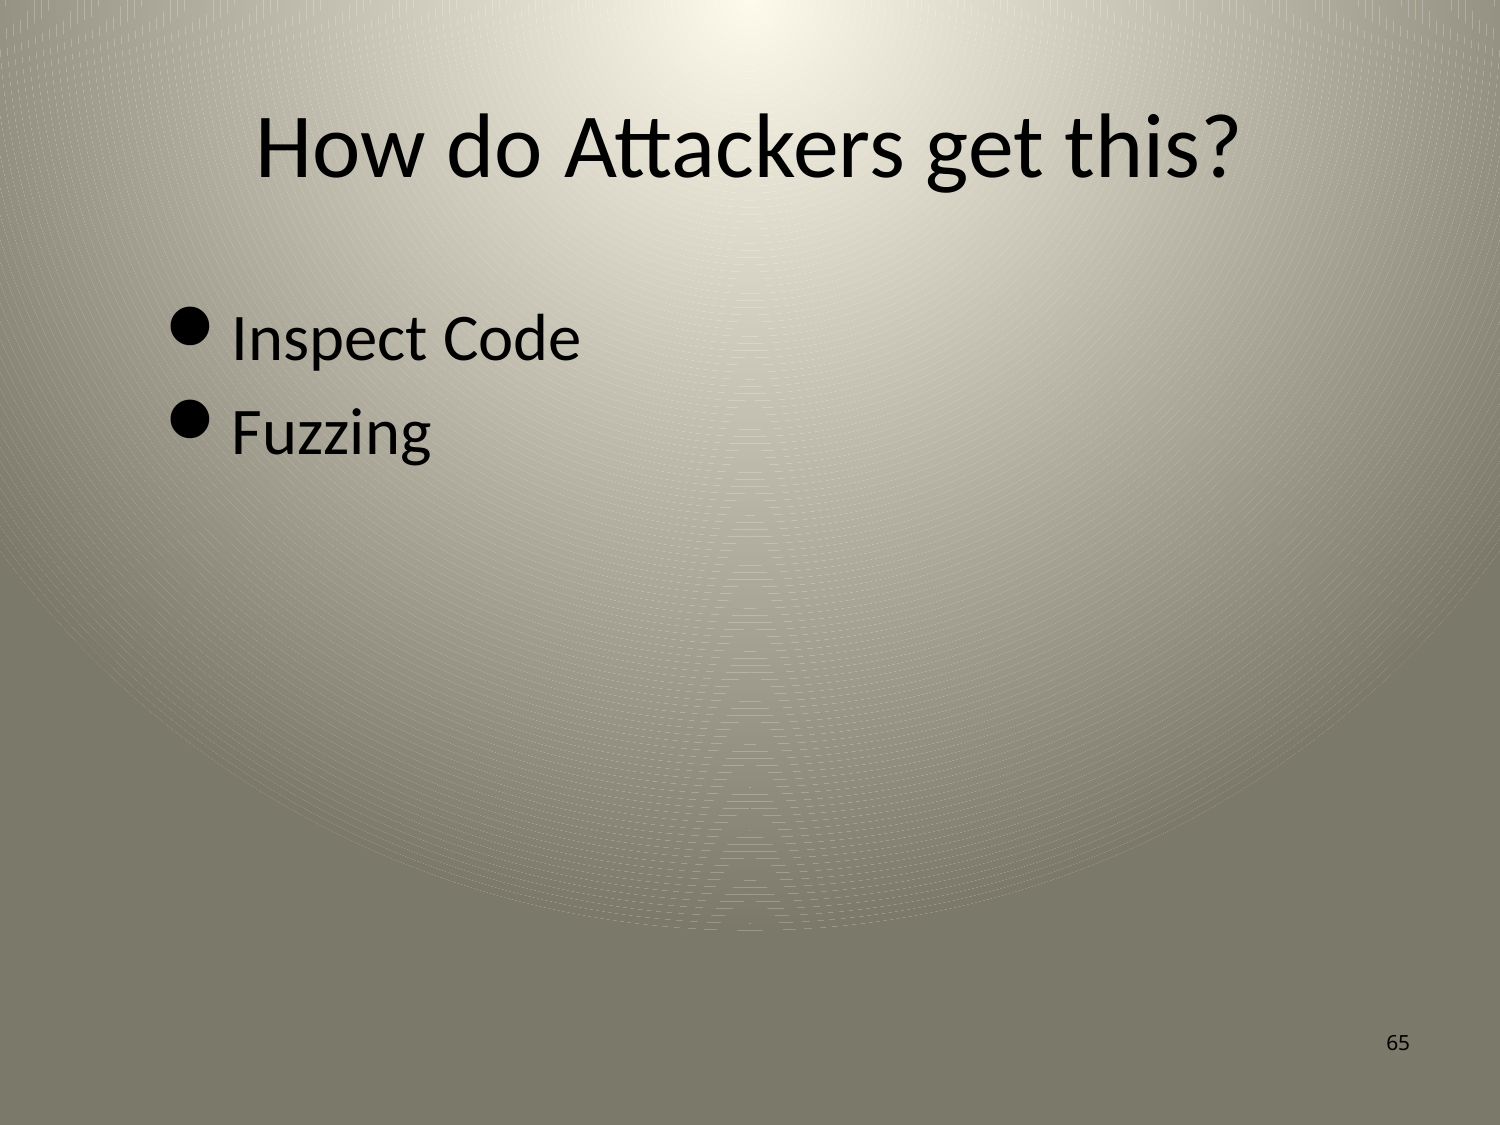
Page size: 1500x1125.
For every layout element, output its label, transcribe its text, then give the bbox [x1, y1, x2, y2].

slide_number 65 [1074, 1021, 1425, 1067]
list Inspect Code Fuzzing [150, 286, 1350, 993]
title How do Attackers get this? [150, 37, 1350, 245]
